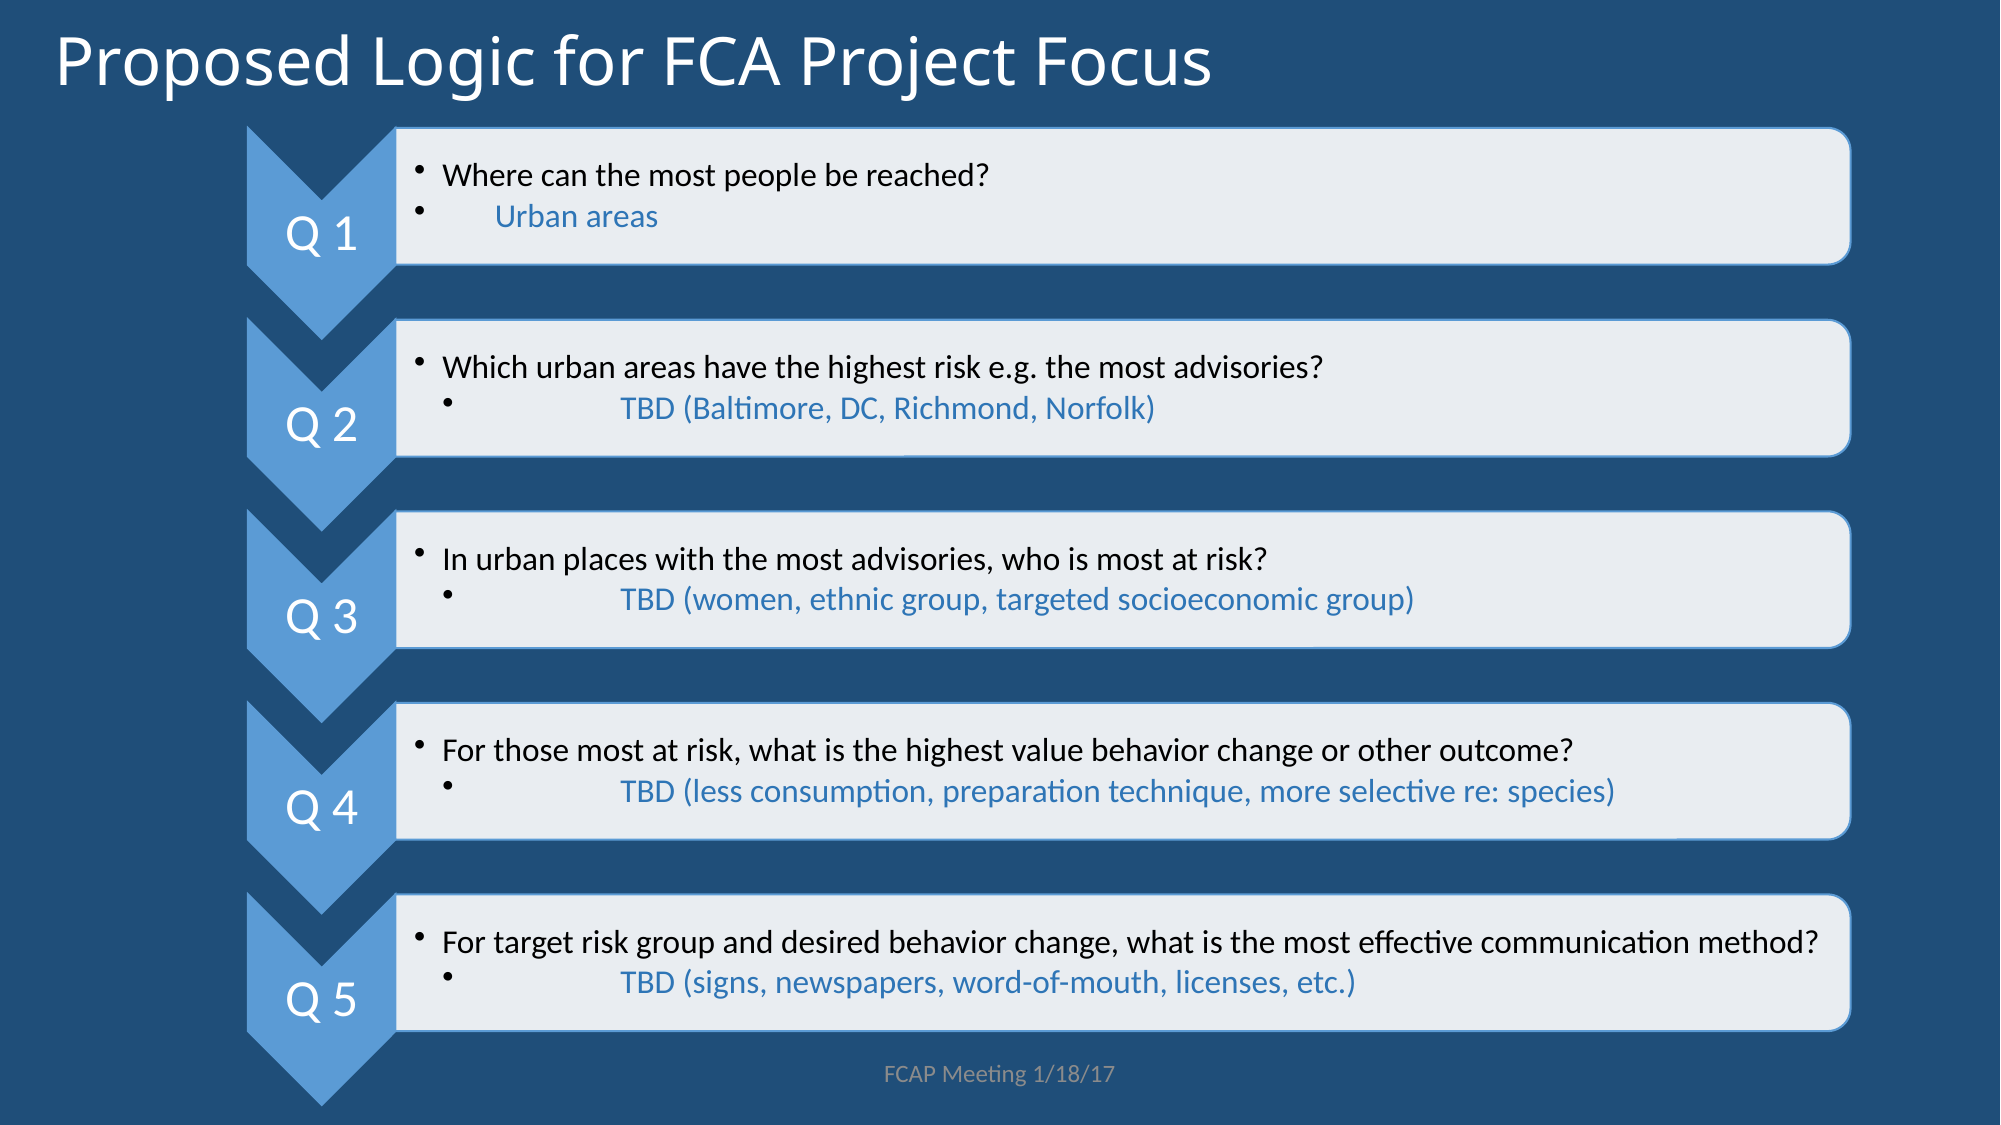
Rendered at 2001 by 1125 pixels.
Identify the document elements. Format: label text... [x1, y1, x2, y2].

title Proposed Logic for FCA Project Focus [39, 0, 1765, 128]
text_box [248, 127, 1851, 1106]
